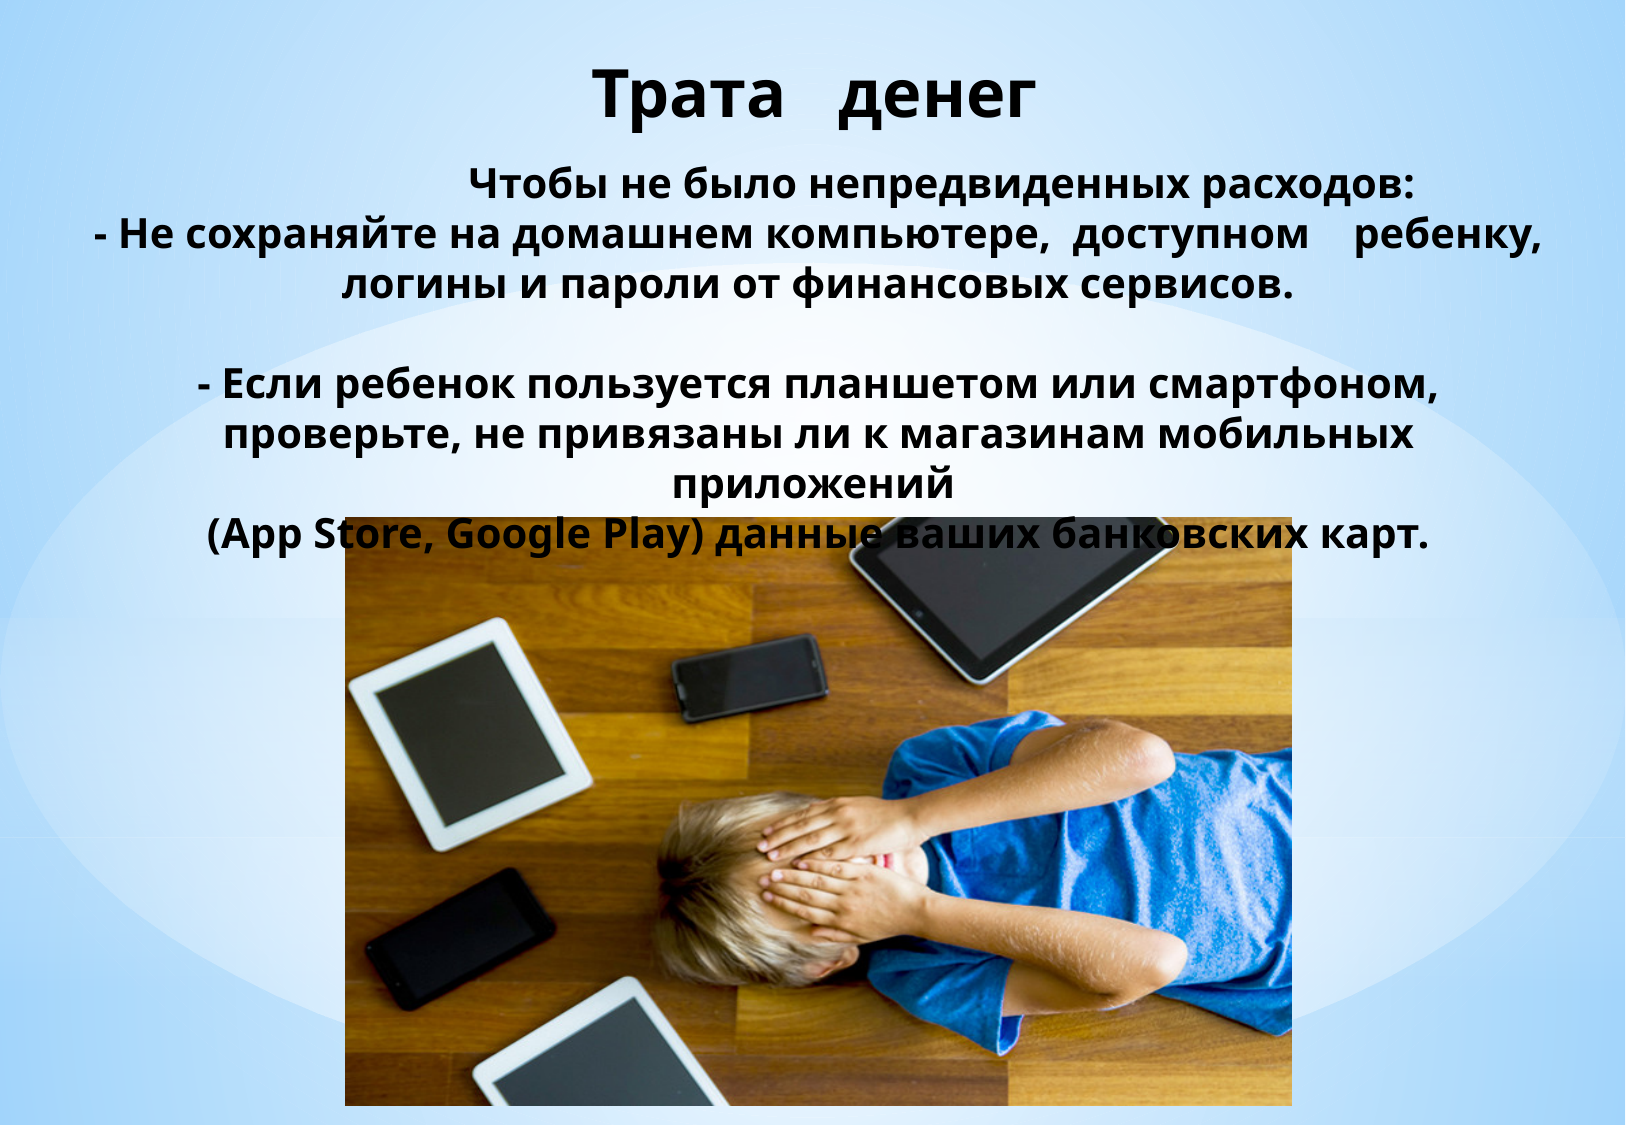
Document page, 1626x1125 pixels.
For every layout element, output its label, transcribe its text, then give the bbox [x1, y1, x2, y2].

list Трата денег [184, 42, 1439, 148]
picture [344, 517, 1292, 1107]
text_box Чтобы не было непредвиденных расходов: - Не сохраняйте на домашнем компьютере, доступном ребенку, логины и пароли от финансовых сервисов. - Если ребенок пользуется планшетом или смартфоном, проверьте, не привязаны ли к магазинам мобильных приложений (App Store, Google Play) данные ваших банковских карт. [68, 148, 1569, 564]
